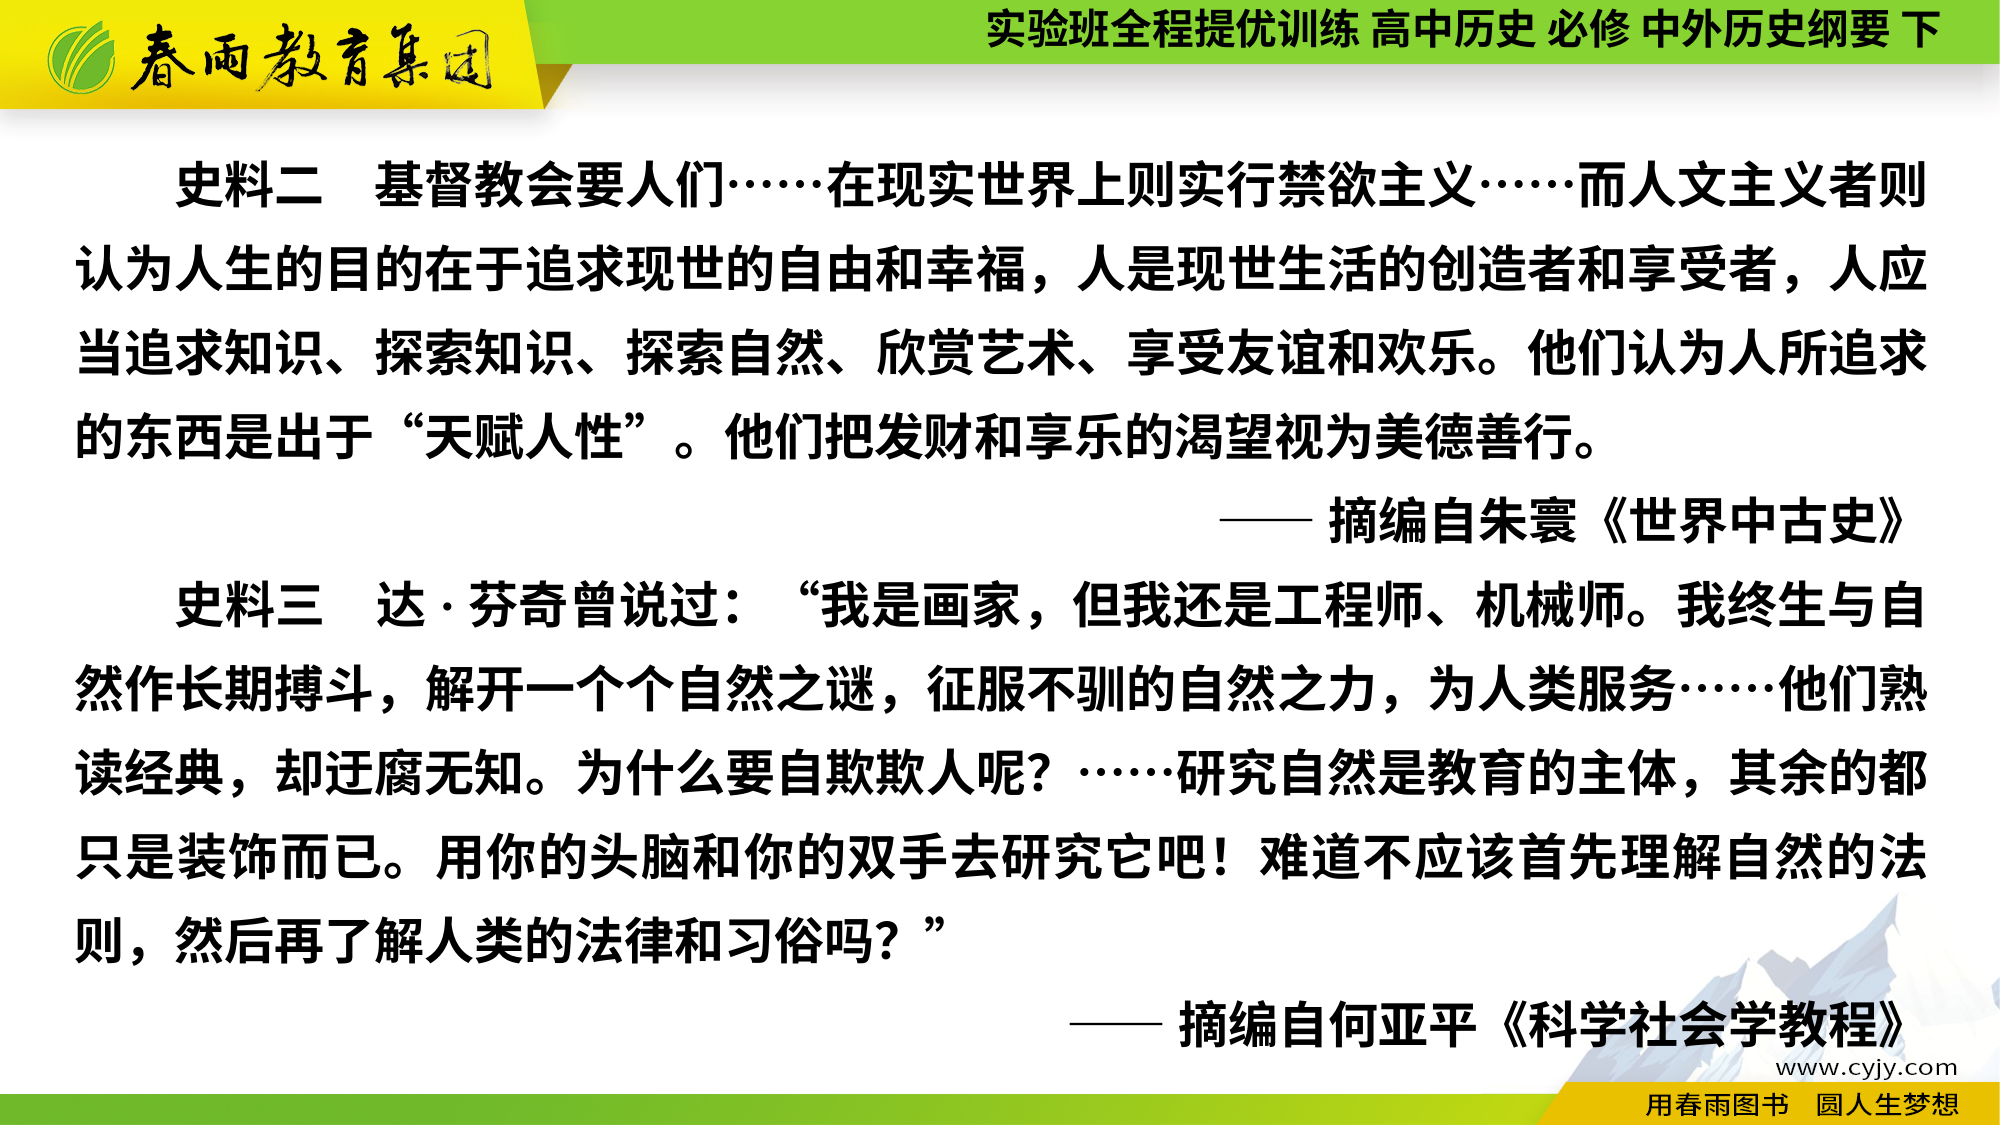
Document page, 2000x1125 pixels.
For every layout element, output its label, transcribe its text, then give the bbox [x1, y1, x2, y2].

list 史料二 基督教会要人们……在现实世界上则实行禁欲主义……而人文主义者则认为人生的目的在于追求现世的自由和幸福，人是现世生活的创造者和享受者，人应当追求知识、探索知识、探索自然、欣赏艺术、享受友谊和欢乐。他们认为人所追求的东西是出于“天赋人性”。他们把发财和享乐的渴望视为美德善行。 ——摘编自朱寰《世界中古史》 史料三 达·芬奇曾说过：“我是画家，但我还是工程师、机械师。我终生与自然作长期搏斗，解开一个个自然之谜，征服不驯的自然之力，为人类服务……他们熟读经典，却迂腐无知。为什么要自欺欺人呢？……研究自然是教育的主体，其余的都只是装饰而已。用你的头脑和你的双手去研究它吧！难道不应该首先理解自然的法则，然后再了解人类的法律和习俗吗？” ——摘编自何亚平《科学社会学教程》 [59, 122, 1944, 1061]
picture [0, 0, 2000, 1125]
